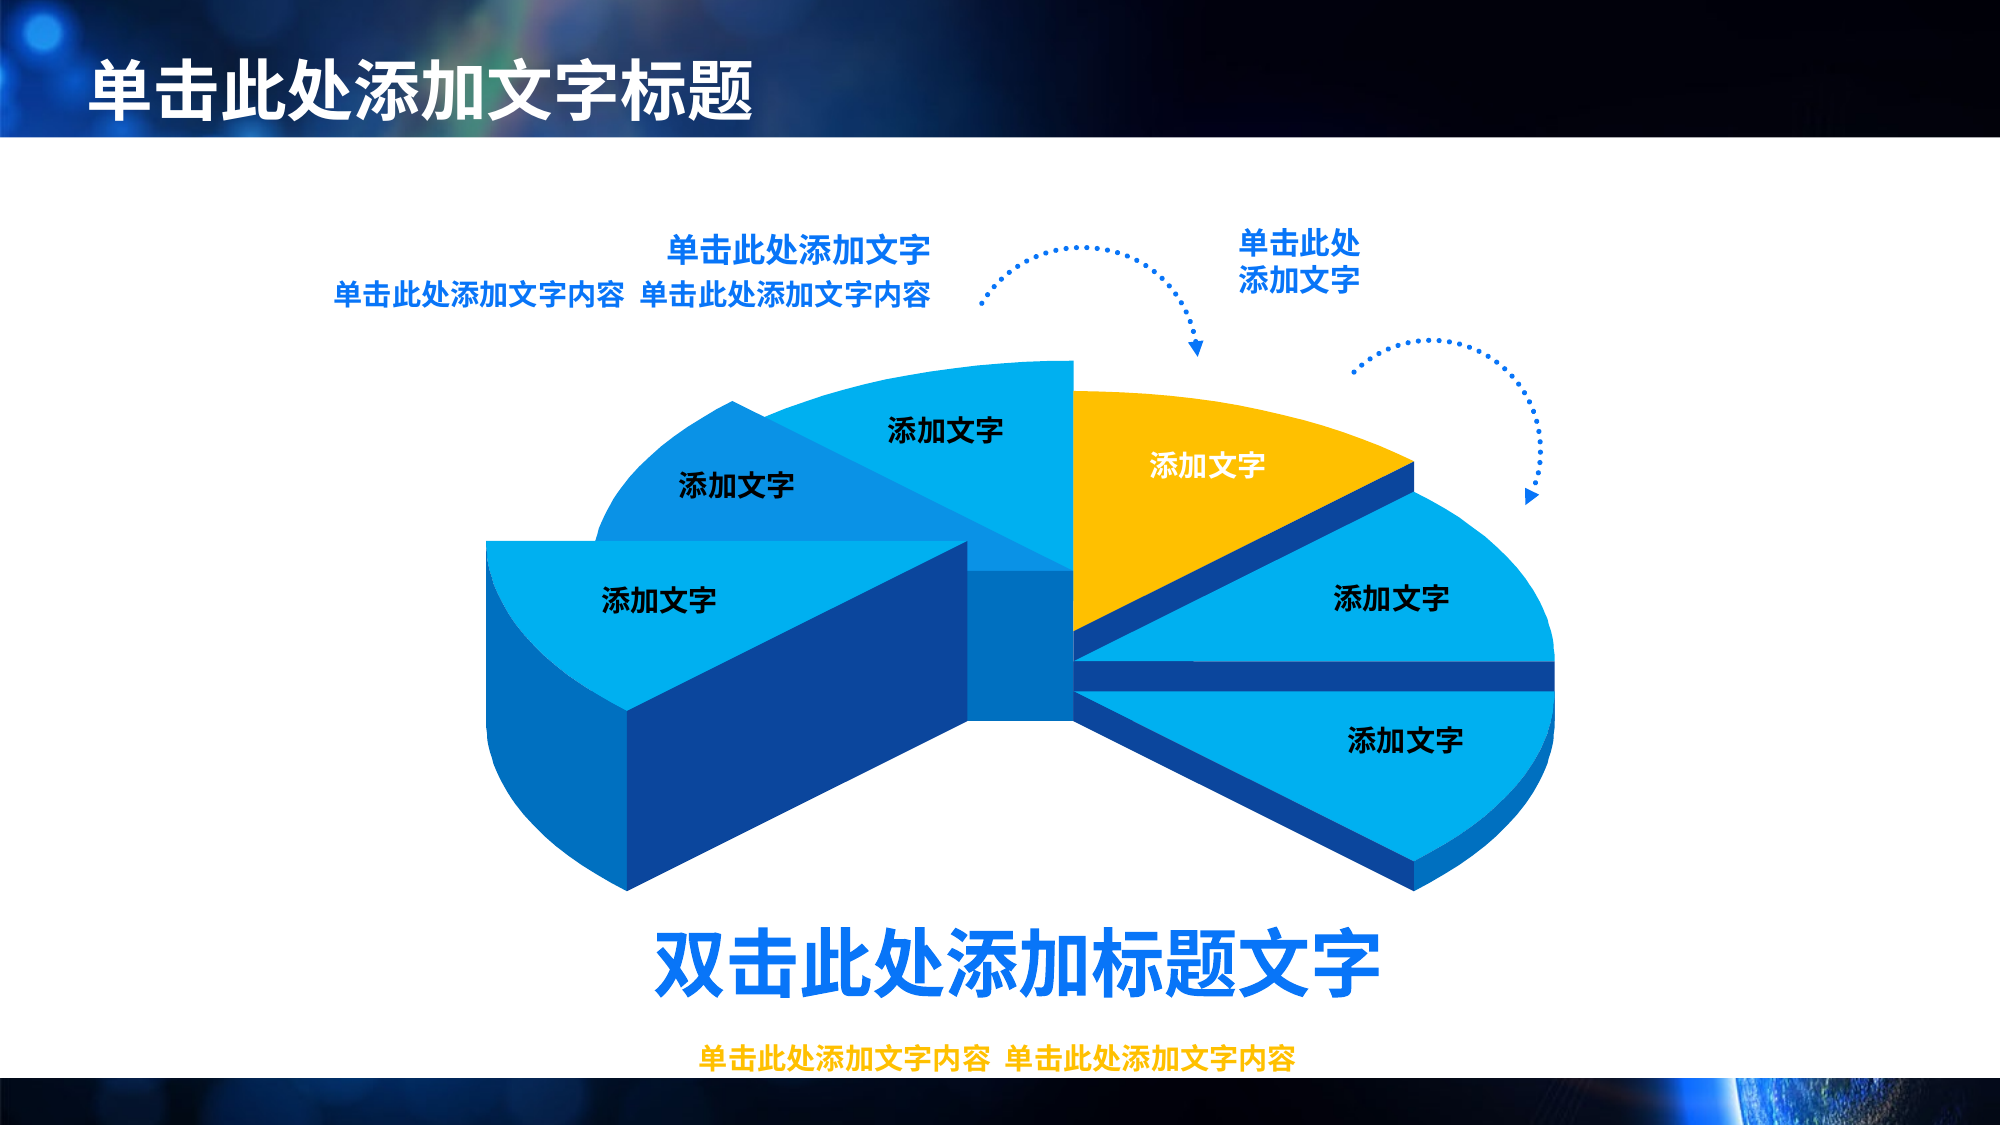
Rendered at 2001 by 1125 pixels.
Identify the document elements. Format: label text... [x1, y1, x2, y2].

text_box 单击此处添加文字 单击此处添加文字内容 单击此处添加文字内容 [281, 213, 947, 319]
text_box 单击此处 添加文字 [1200, 216, 1399, 305]
picture [0, 1078, 2000, 1125]
text_box 单击此处添加文字内容 单击此处添加文字内容 [684, 1025, 1350, 1083]
picture [0, 0, 2000, 137]
text_box [981, 247, 1203, 360]
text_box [486, 360, 1555, 892]
text_box [1368, 340, 1494, 360]
